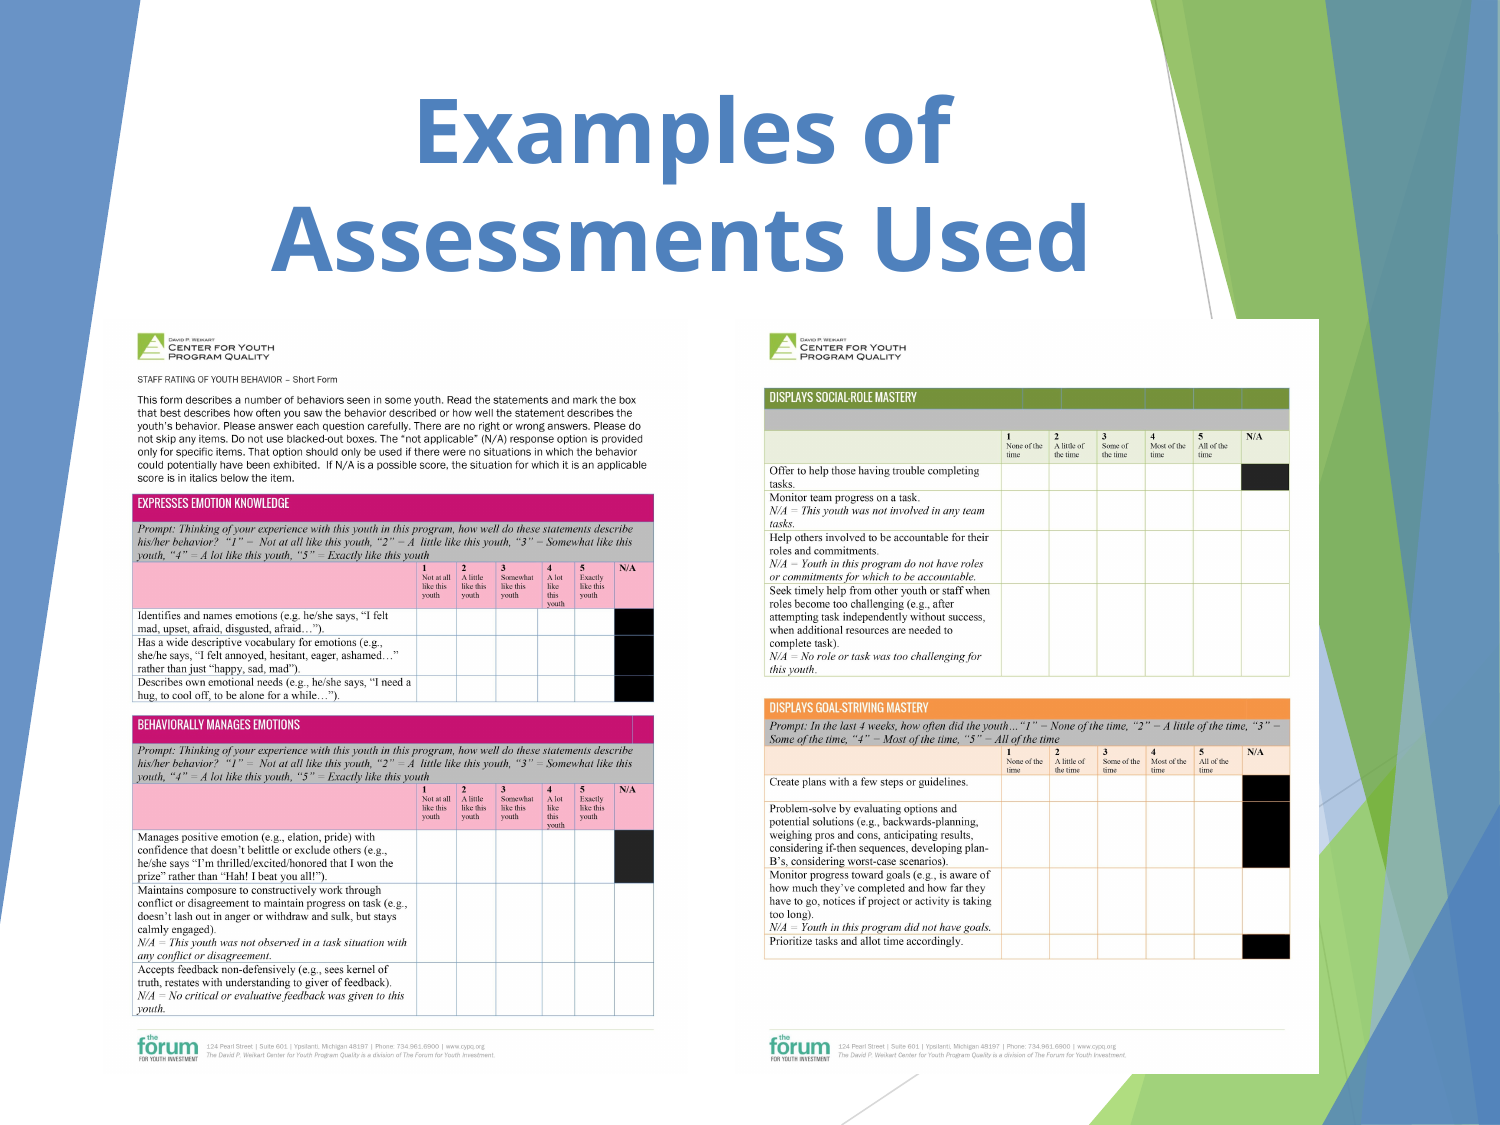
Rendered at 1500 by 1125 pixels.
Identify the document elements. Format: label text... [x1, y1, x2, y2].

title Examples of Assessments Used [204, 38, 1161, 297]
picture [735, 318, 1320, 1075]
picture [103, 318, 688, 1075]
